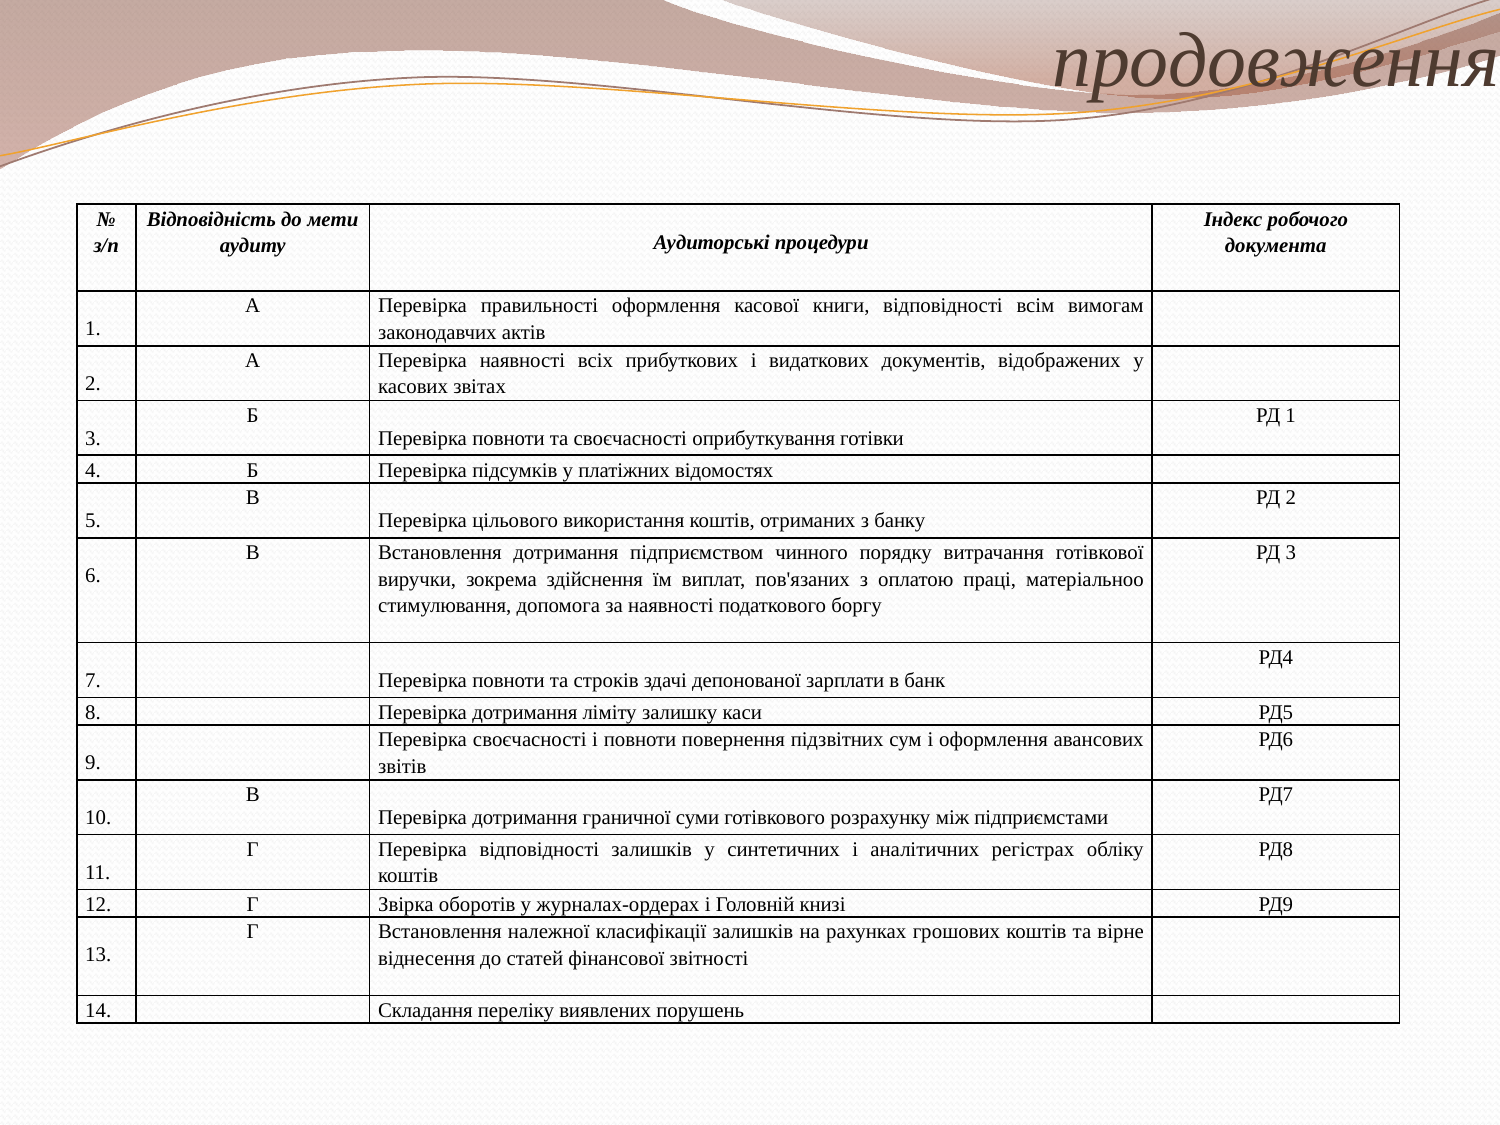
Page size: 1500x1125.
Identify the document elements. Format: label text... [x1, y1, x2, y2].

table_cell 12. [78, 890, 135, 916]
table_cell РД6 [1153, 726, 1399, 779]
table_cell Встановлення дотримання підприємством чинного порядку витрачання готівкової виручки, зокрема здійснення їм виплат, пов'язаних з оплатою праці, матеріальноо стимулювання, допомога за наявності податкового боргу [370, 539, 1151, 642]
table_cell 9. [78, 726, 135, 779]
table_cell 13. [78, 918, 135, 995]
table_cell РД9 [1153, 890, 1399, 916]
table_header Аудиторські процедури [370, 205, 1151, 290]
table_cell 8. [78, 698, 135, 724]
table_cell [1153, 456, 1399, 482]
table_cell Перевірка повноти та строків здачі депонованої зарплати в банк [370, 643, 1151, 697]
table_cell В [137, 539, 369, 642]
table_cell Г [137, 890, 369, 916]
table_cell [1153, 292, 1399, 345]
table_cell Перевірка своєчасності і повноти повернення підзвітних сум і оформлення авансових звітів [370, 726, 1151, 779]
table_cell В [137, 484, 369, 537]
table_cell А [137, 292, 369, 345]
table_cell В [137, 781, 369, 834]
table_cell Перевірка правильності оформлення касової книги, відповідності всім вимогам законодавчих актів [370, 292, 1151, 345]
table_cell РД7 [1153, 781, 1399, 834]
table_cell Встановлення належної класифікації залишків на рахунках грошових коштів та вірне віднесення до статей фінансової звітності [370, 918, 1151, 995]
table_cell [137, 996, 369, 1022]
table_cell [1153, 347, 1399, 400]
table_cell 7. [78, 643, 135, 697]
table_cell Г [137, 918, 369, 995]
table_cell РД8 [1153, 835, 1399, 889]
table_cell Перевірка відповідності залишків у синтетичних і аналітичних регістрах обліку коштів [370, 835, 1151, 889]
table_cell Б [137, 456, 369, 482]
table_cell Перевірка цільового використання коштів, отриманих з банку [370, 484, 1151, 537]
table_cell Звірка оборотів у журналах-ордерах і Головній книзі [370, 890, 1151, 916]
table_cell 3. [78, 401, 135, 454]
table_header № з/п [78, 205, 135, 290]
table_cell Перевірка дотримання граничної суми готівкового розрахунку між підприємстами [370, 781, 1151, 834]
table_cell 11. [78, 835, 135, 889]
table_cell А [137, 347, 369, 400]
table_cell 4. [78, 456, 135, 482]
table_cell РД 3 [1153, 539, 1399, 642]
table_cell РД4 [1153, 643, 1399, 697]
table_cell Б [137, 401, 369, 454]
table_cell 2. [78, 347, 135, 400]
table_cell Перевірка дотримання ліміту залишку каси [370, 698, 1151, 724]
table_cell Перевірка наявності всіх прибуткових і видаткових документів, відображених у касових звітах [370, 347, 1151, 400]
table_cell Складання переліку виявлених порушень [370, 996, 1151, 1022]
table_cell [137, 726, 369, 779]
table_cell РД5 [1153, 698, 1399, 724]
table_cell 14. [78, 996, 135, 1022]
table_cell 10. [78, 781, 135, 834]
table_cell 5. [78, 484, 135, 537]
table_cell РД 2 [1153, 484, 1399, 537]
table_cell 6. [78, 539, 135, 642]
table_cell Перевірка повноти та своєчасності оприбуткування готівки [370, 401, 1151, 454]
table_cell [1153, 918, 1399, 995]
table_cell 1. [78, 292, 135, 345]
table_cell Перевірка підсумків у платіжних відомостях [370, 456, 1151, 482]
table_cell [1153, 996, 1399, 1022]
title продовження [150, 0, 1500, 102]
table_header Індекс робочого документа [1153, 205, 1399, 290]
table_header Відповідність до мети аудиту [137, 205, 369, 290]
table_cell [137, 643, 369, 697]
table_cell Г [137, 835, 369, 889]
table_cell РД 1 [1153, 401, 1399, 454]
table_cell [137, 698, 369, 724]
